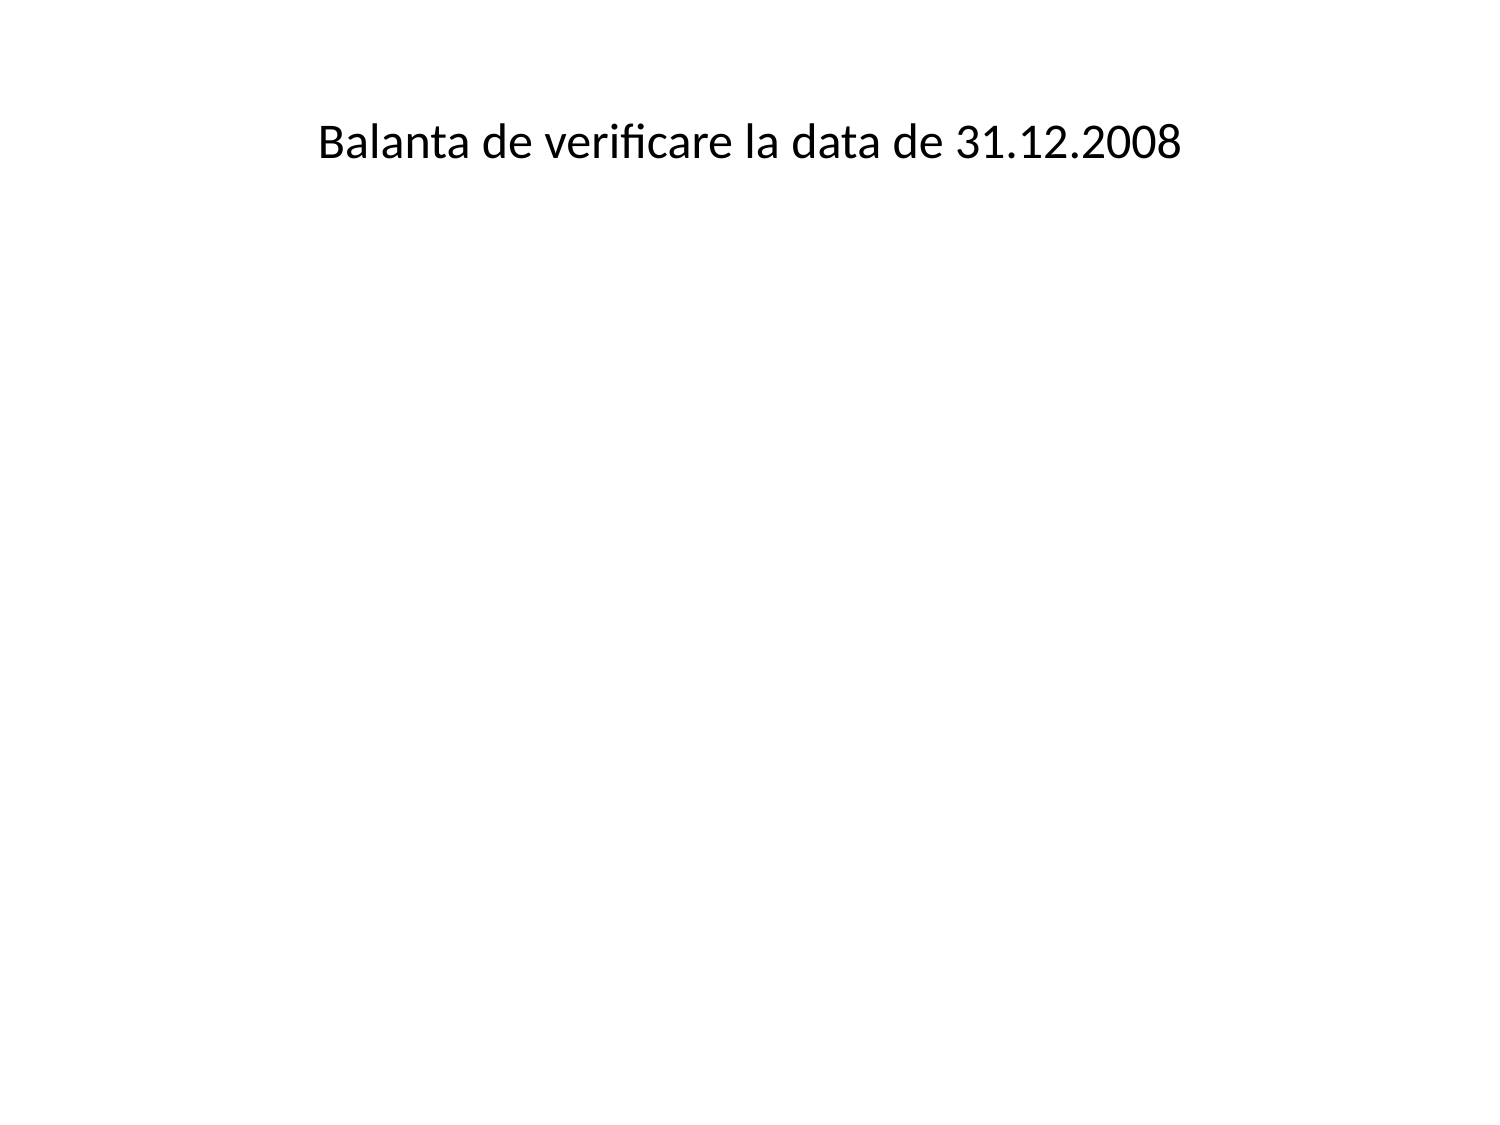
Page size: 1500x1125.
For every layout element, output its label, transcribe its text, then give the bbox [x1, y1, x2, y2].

title Balanta de verificare la data de 31.12.2008 [75, 45, 1425, 233]
